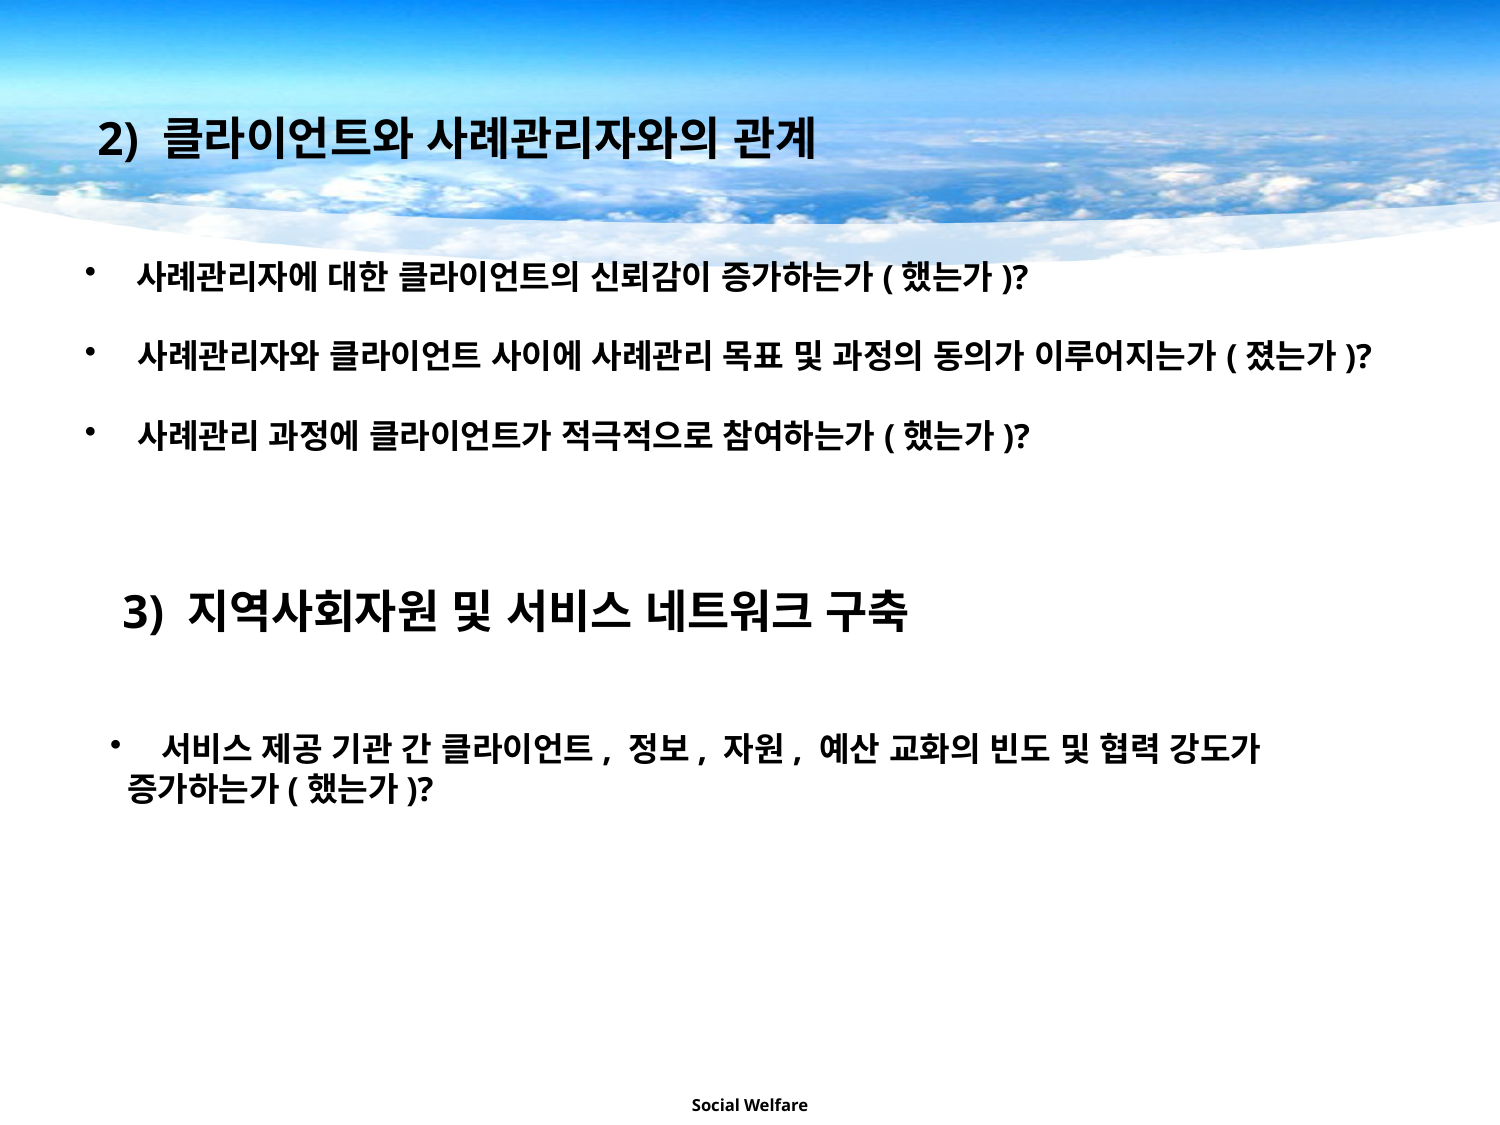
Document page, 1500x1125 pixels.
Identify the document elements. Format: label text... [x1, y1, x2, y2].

picture [0, 0, 1500, 1061]
text_box 사례관리자에 대한 클라이언트의 신뢰감이 증가하는가(했는가)? 사례관리자와 클라이언트 사이에 사례관리 목표 및 과정의 동의가 이루어지는가(졌는가)? 사례관리 과정에 클라이언트가 적극적으로 참여하는가(했는가)? [70, 248, 1424, 463]
text_box 서비스 제공 기관 간 클라이언트, 정보, 자원, 예산 교화의 빈도 및 협력 강도가 증가하는가(했는가)? [95, 721, 1449, 816]
text_box 2) 클라이언트와 사례관리자와의 관계 [70, 101, 1199, 172]
text_box 3) 지역사회자원 및 서비스 네트워크 구축 [95, 575, 1224, 645]
